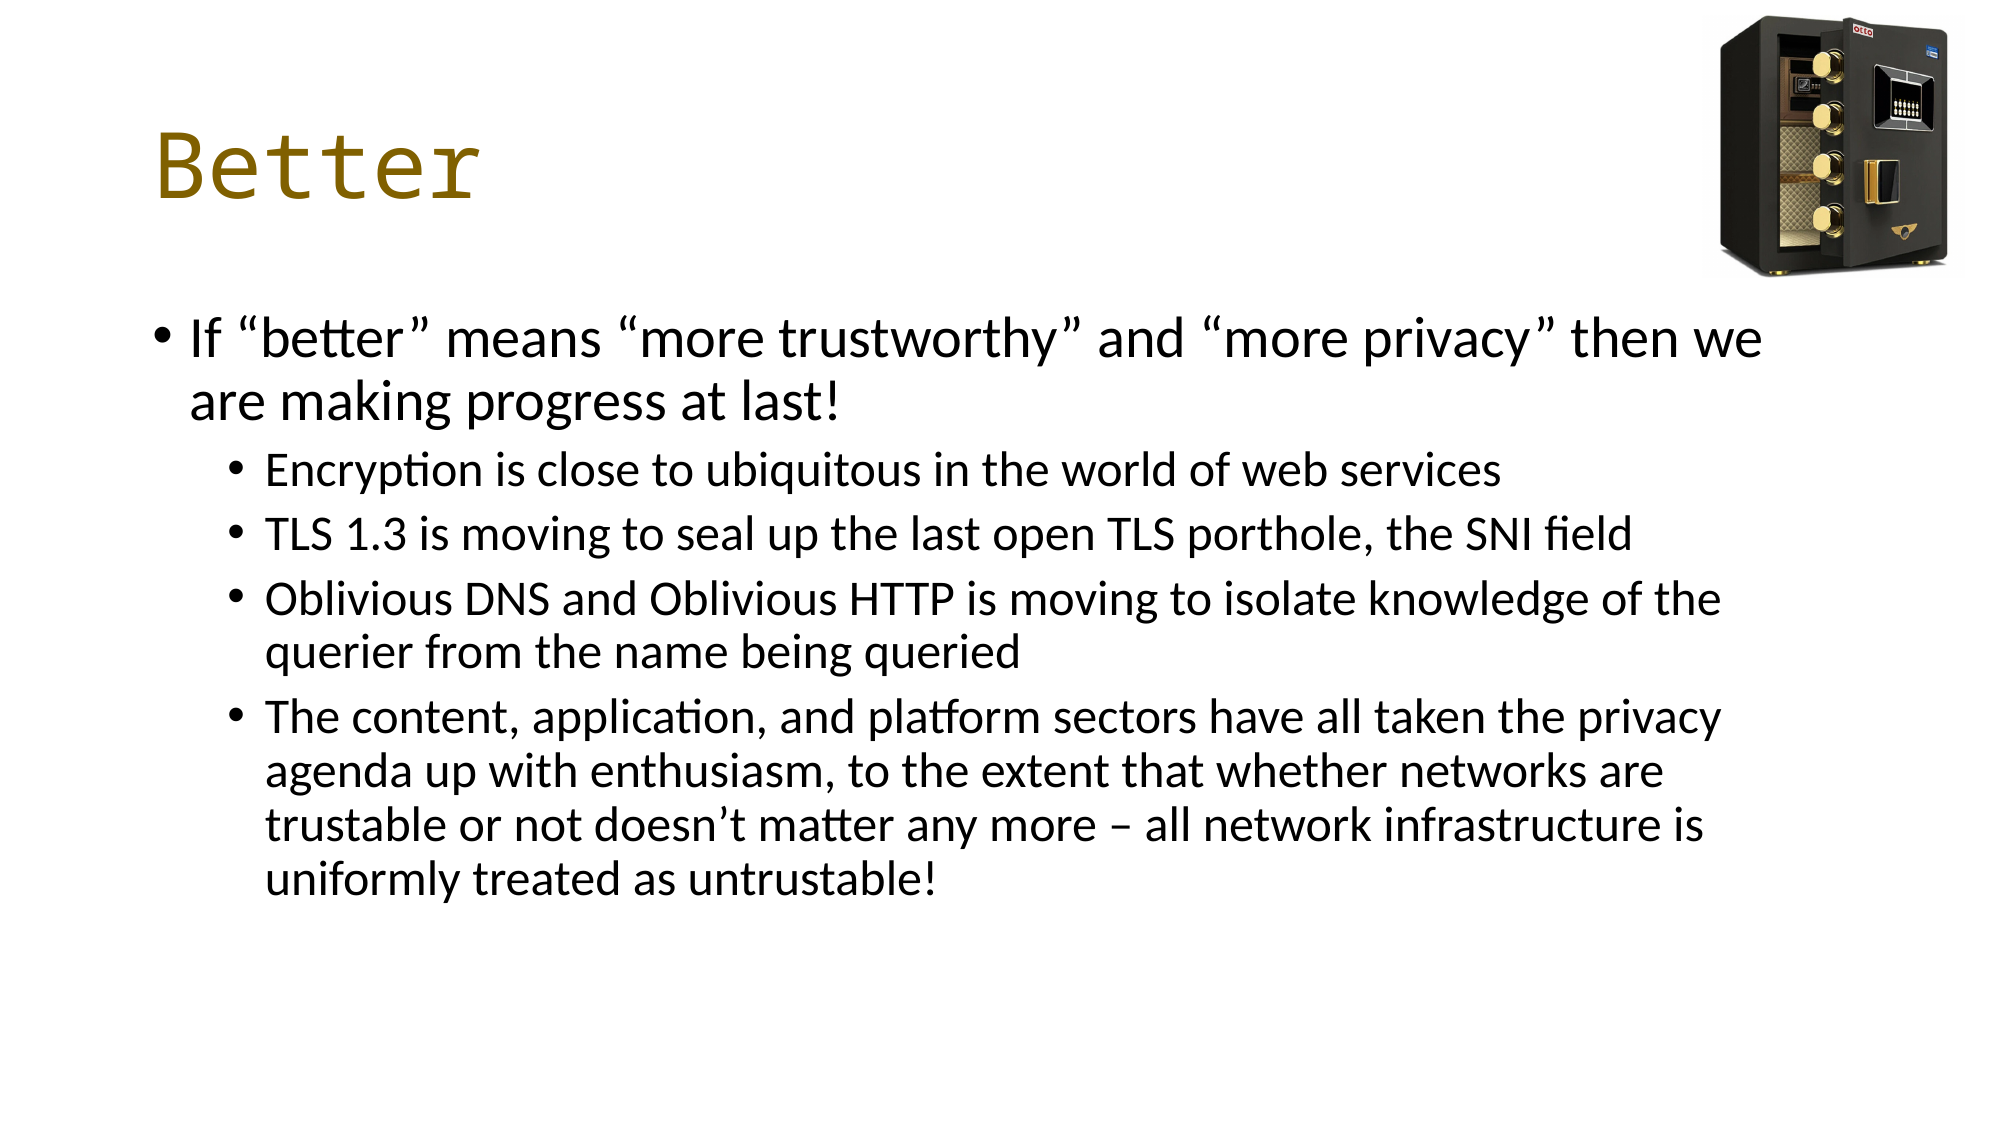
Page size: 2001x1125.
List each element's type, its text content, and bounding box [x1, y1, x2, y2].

list If “better” means “more trustworthy” and “more privacy” then we are making progress at last! Encryption is close to ubiquitous in the world of web services TLS 1.3 is moving to seal up the last open TLS porthole, the SNI field Oblivious DNS and Oblivious HTTP is moving to isolate knowledge of the querier from the name being queried The content, application, and platform sectors have all taken the privacy agenda up with enthusiasm, to the extent that whether networks are trustable or not doesn’t matter any more – all network infrastructure is uniformly treated as untrustable! [137, 299, 1863, 1014]
picture [1702, 15, 1965, 278]
title Better [137, 59, 1702, 278]
